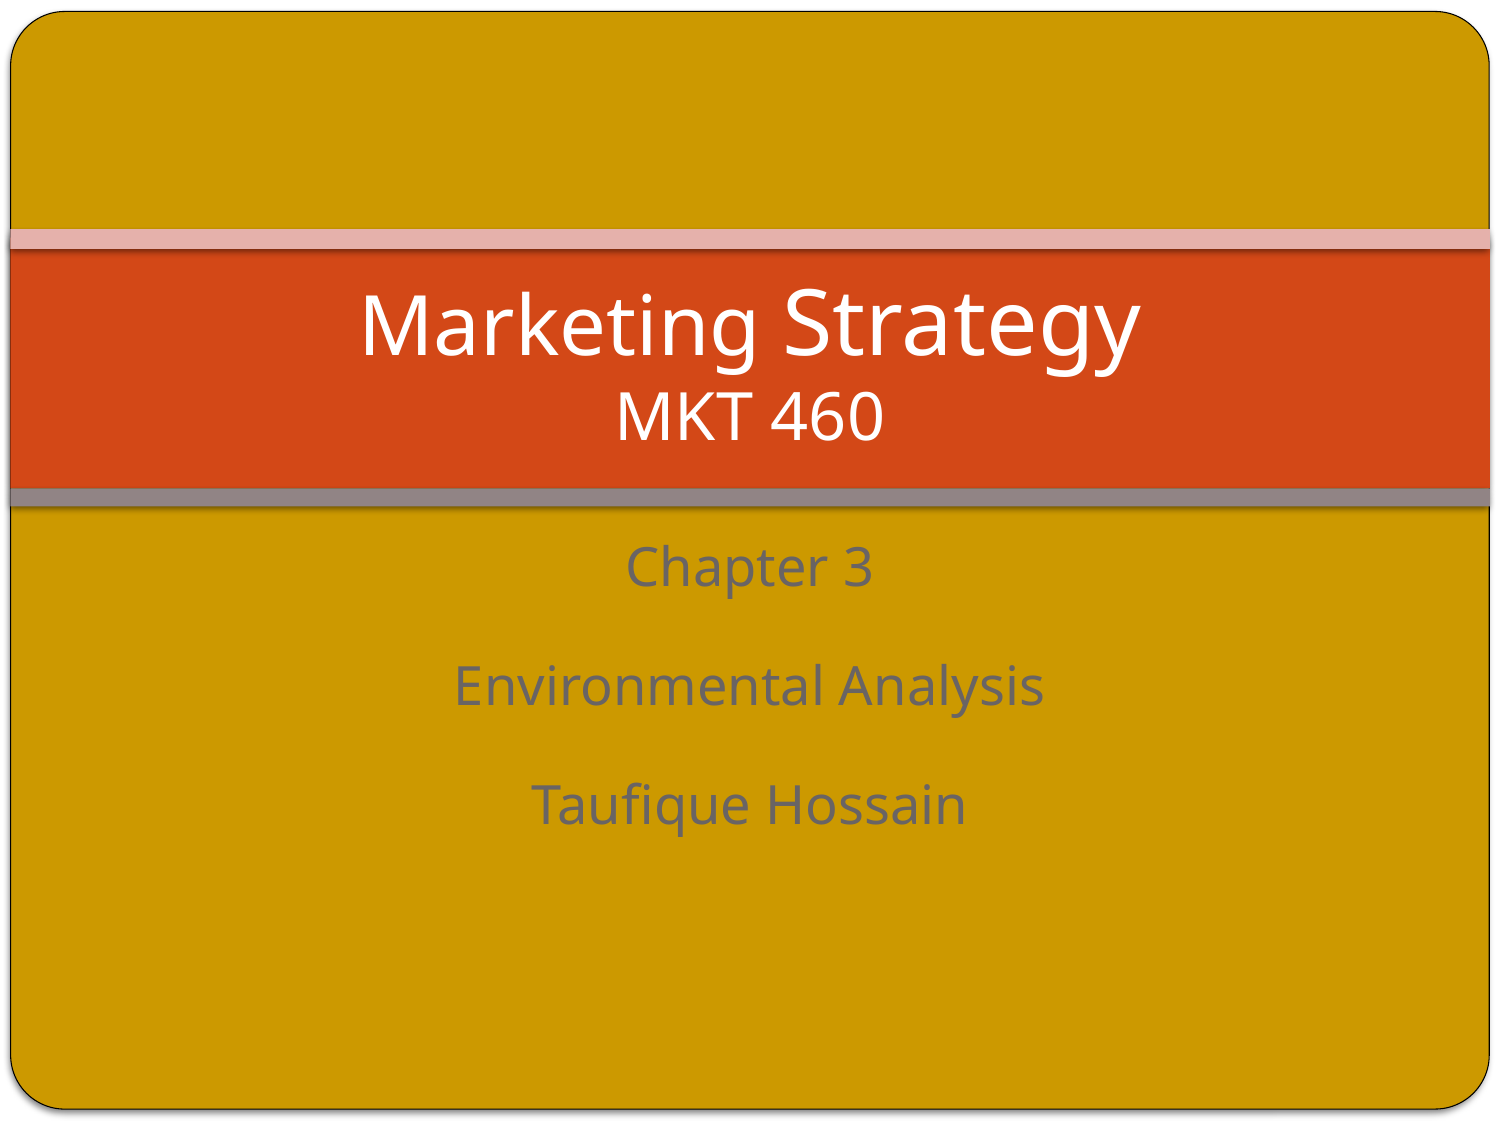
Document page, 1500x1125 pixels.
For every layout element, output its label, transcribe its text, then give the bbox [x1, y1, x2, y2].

title Marketing Strategy MKT 460 [112, 249, 1388, 476]
subtitle Chapter 3 Environmental Analysis Taufique Hossain [224, 524, 1276, 951]
